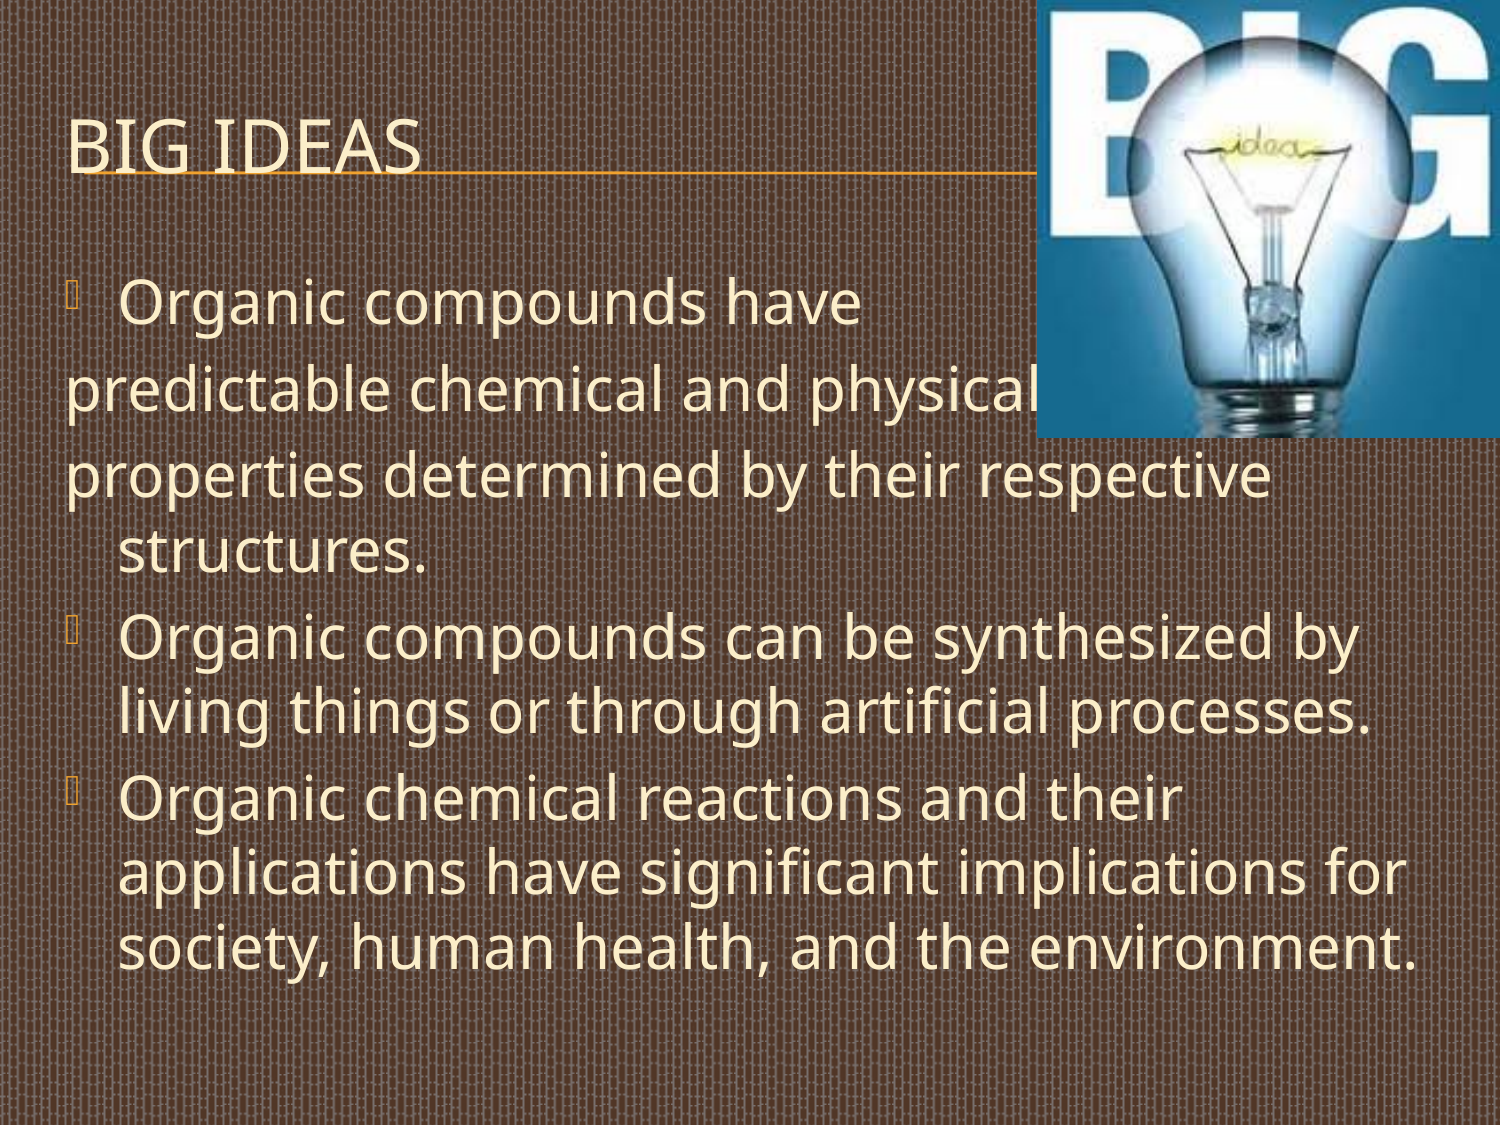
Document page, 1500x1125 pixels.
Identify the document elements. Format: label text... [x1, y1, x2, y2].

title Big ideas [50, 75, 1031, 213]
list Organic compounds have predictable chemical and physical properties determined by their respective structures. Organic compounds can be synthesized by living things or through artificial processes. Organic chemical reactions and their applications have significant implications for society, human health, and the environment. [50, 254, 1475, 998]
picture [1037, 0, 1500, 438]
